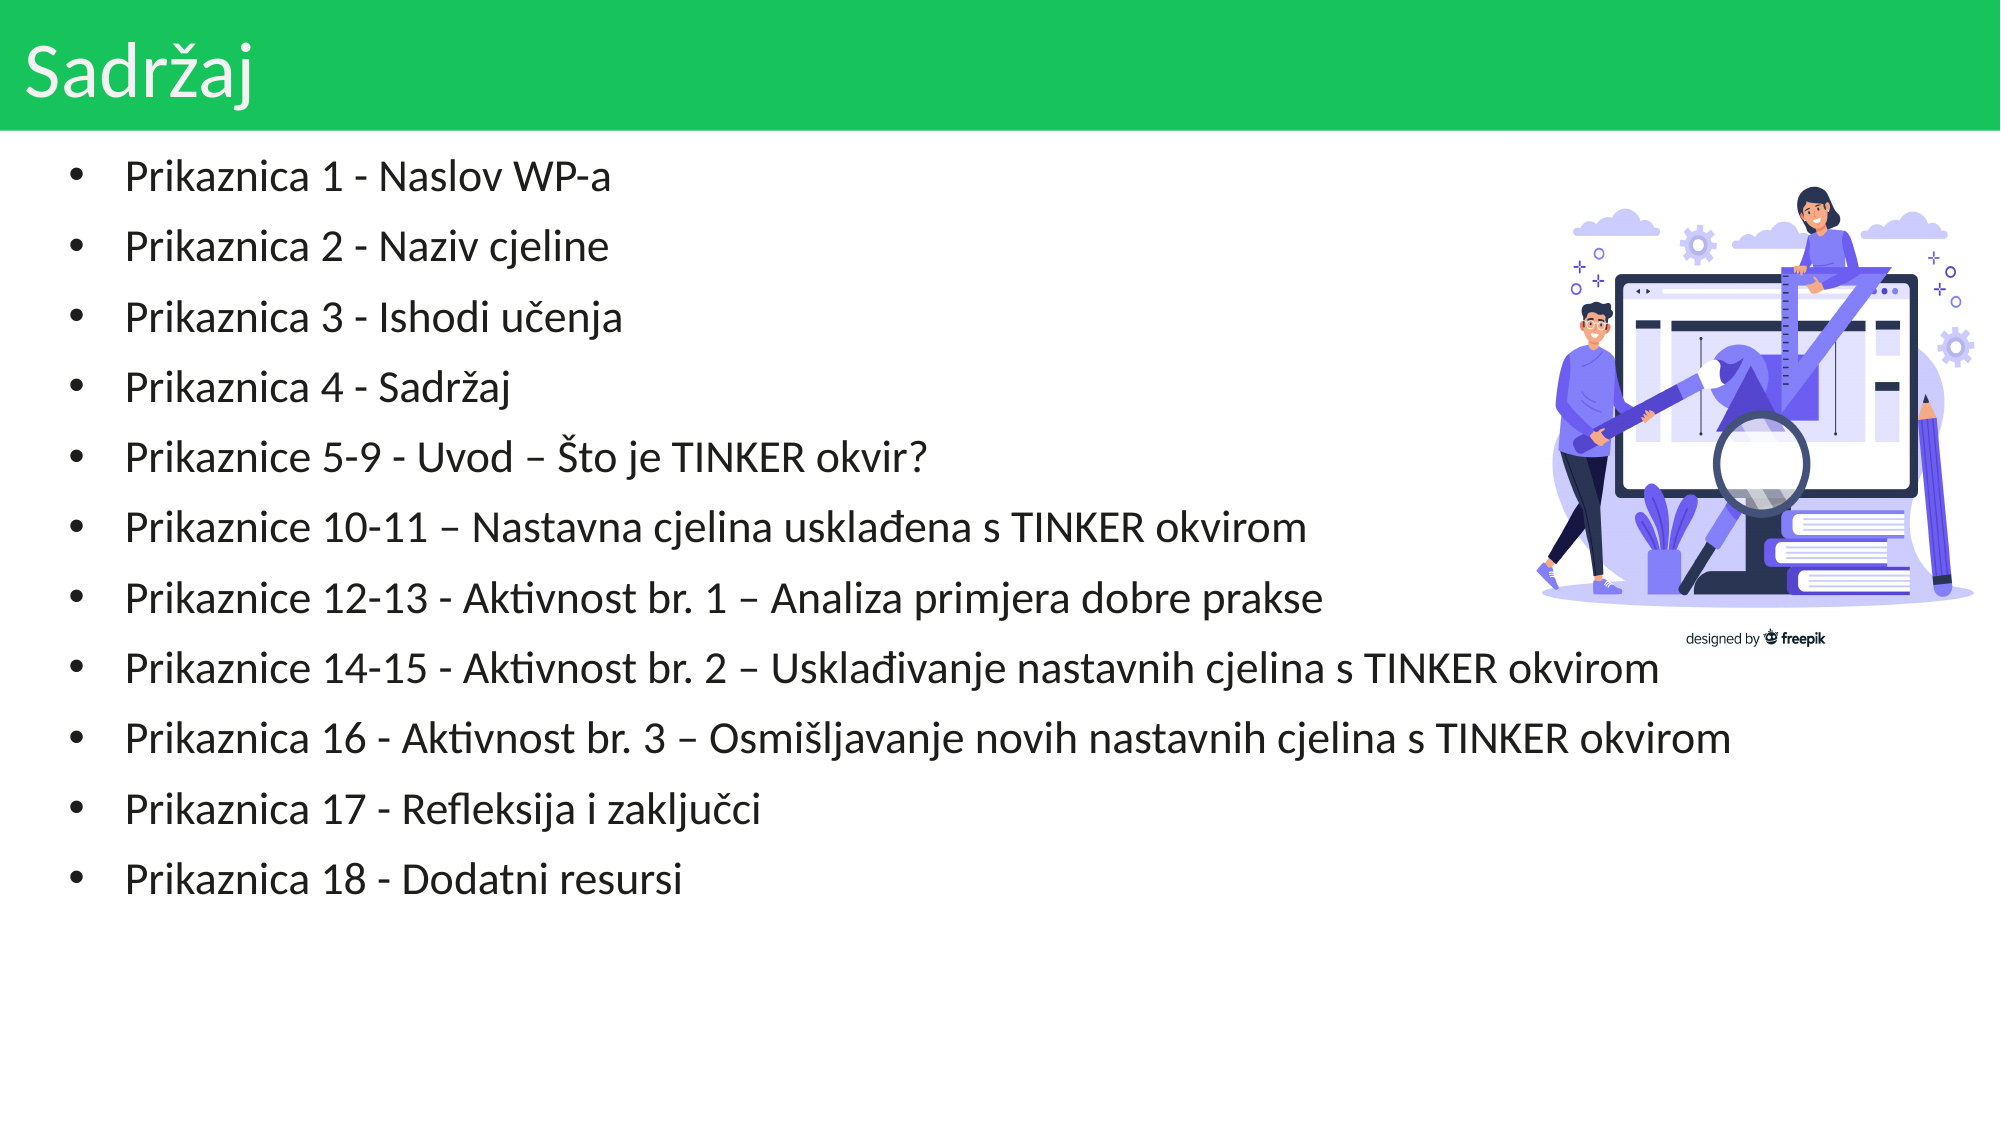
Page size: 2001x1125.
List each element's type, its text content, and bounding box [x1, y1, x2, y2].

list Prikaznica 1 - Naslov WP-a Prikaznica 2 - Naziv cjeline Prikaznica 3 - Ishodi učenja Prikaznica 4 - Sadržaj Prikaznice 5-9 - Uvod – Što je TINKER okvir? Prikaznice 10-11 – Nastavna cjelina usklađena s TINKER okvirom Prikaznice 12-13 - Aktivnost br. 1 – Analiza primjera dobre prakse Prikaznice 14-15 - Aktivnost br. 2 – Usklađivanje nastavnih cjelina s TINKER okvirom Prikaznica 16 - Aktivnost br. 3 – Osmišljavanje novih nastavnih cjelina s TINKER okvirom Prikaznica 17 - Refleksija i zaključci Prikaznica 18 - Dodatni resursi [16, 144, 1976, 1108]
title Sadržaj [16, 13, 1976, 131]
picture [1512, 133, 2000, 670]
